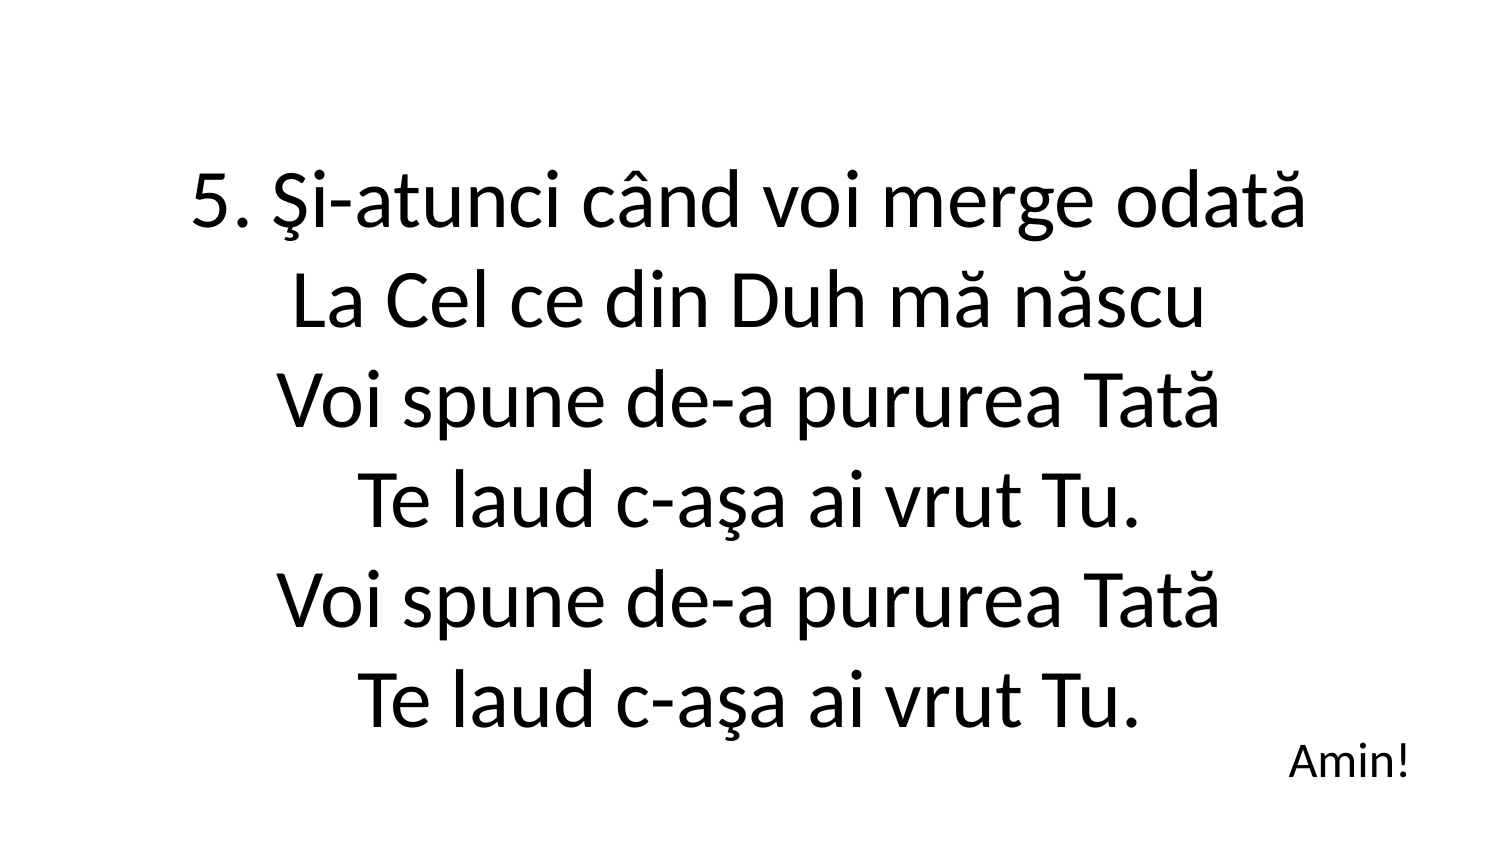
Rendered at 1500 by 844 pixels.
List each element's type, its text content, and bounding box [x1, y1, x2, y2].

text_box Amin! [1273, 674, 1427, 795]
text_box 5. Şi-atunci când voi merge odată La Cel ce din Duh mă născu Voi spune de-a pururea Tată Te laud c-aşa ai vrut Tu. Voi spune de-a pururea Tată Te laud c-aşa ai vrut Tu. [175, 92, 1325, 752]
